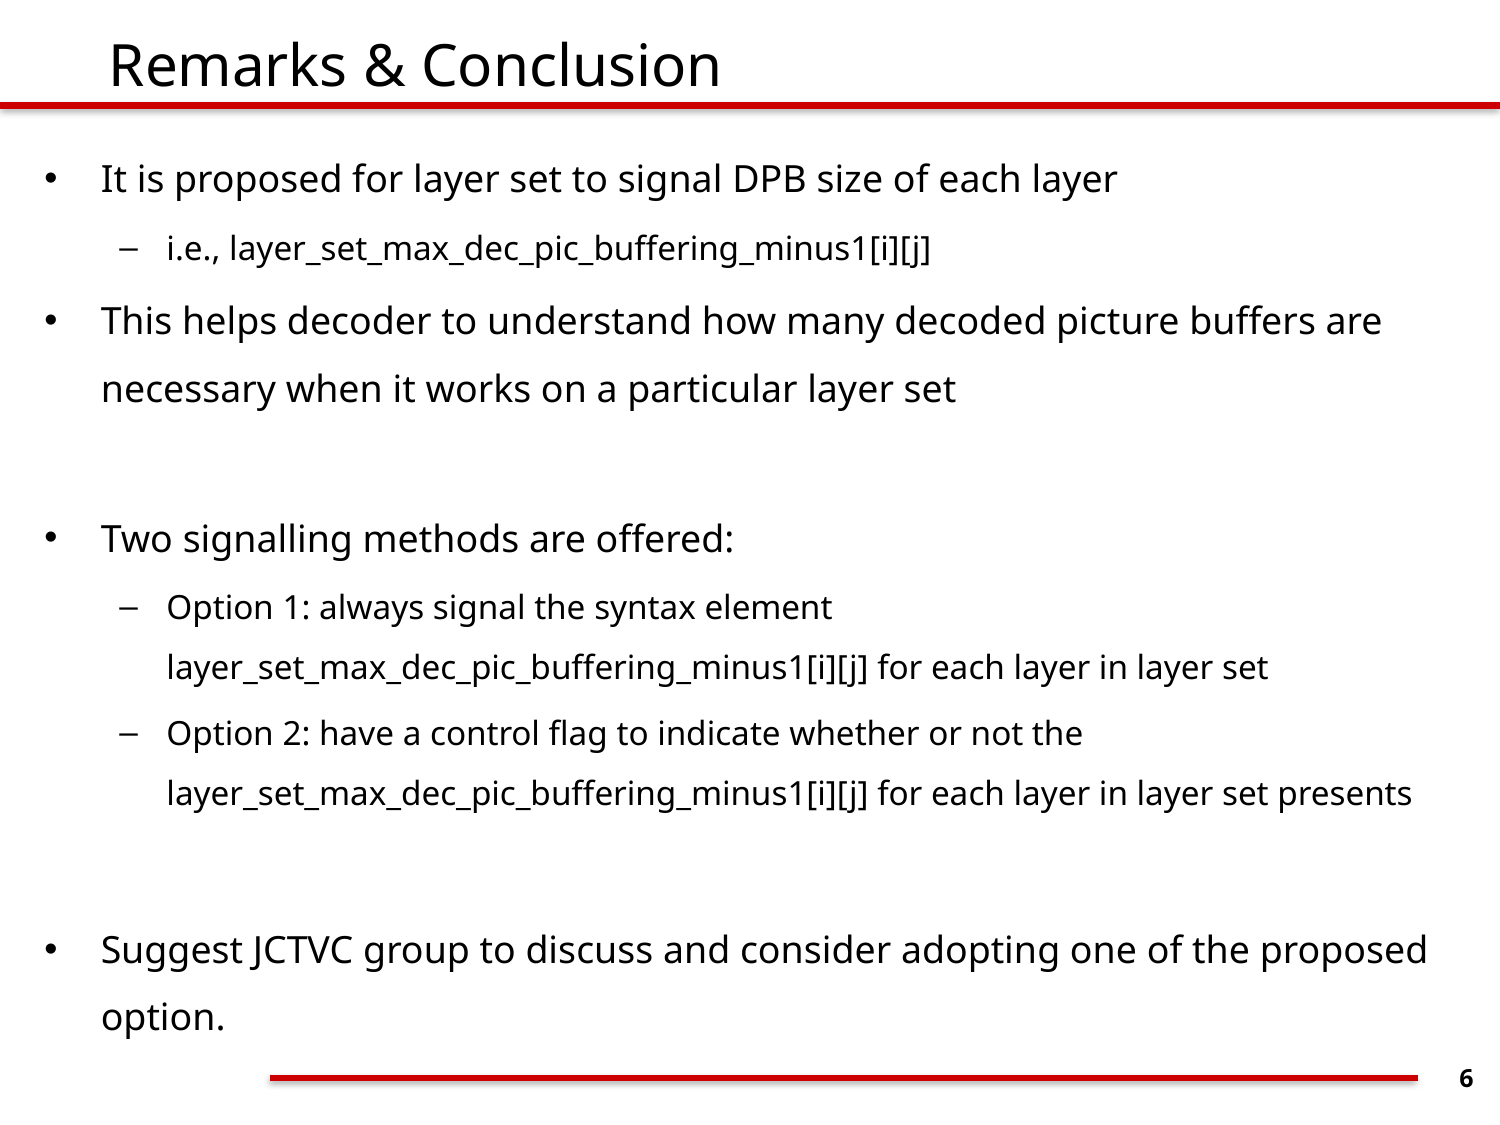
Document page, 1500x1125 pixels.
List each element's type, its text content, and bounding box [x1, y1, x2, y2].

slide_number 6 [1417, 1054, 1489, 1114]
list It is proposed for layer set to signal DPB size of each layer i.e., layer_set_max_dec_pic_buffering_minus1[i][j] This helps decoder to understand how many decoded picture buffers are necessary when it works on a particular layer set Two signalling methods are offered: Option 1: always signal the syntax element layer_set_max_dec_pic_buffering_minus1[i][j] for each layer in layer set Option 2: have a control flag to indicate whether or not the layer_set_max_dec_pic_buffering_minus1[i][j] for each layer in layer set presents Suggest JCTVC group to discuss and consider adopting one of the proposed option. [29, 125, 1471, 1059]
title Remarks & Conclusion [93, 32, 1243, 94]
